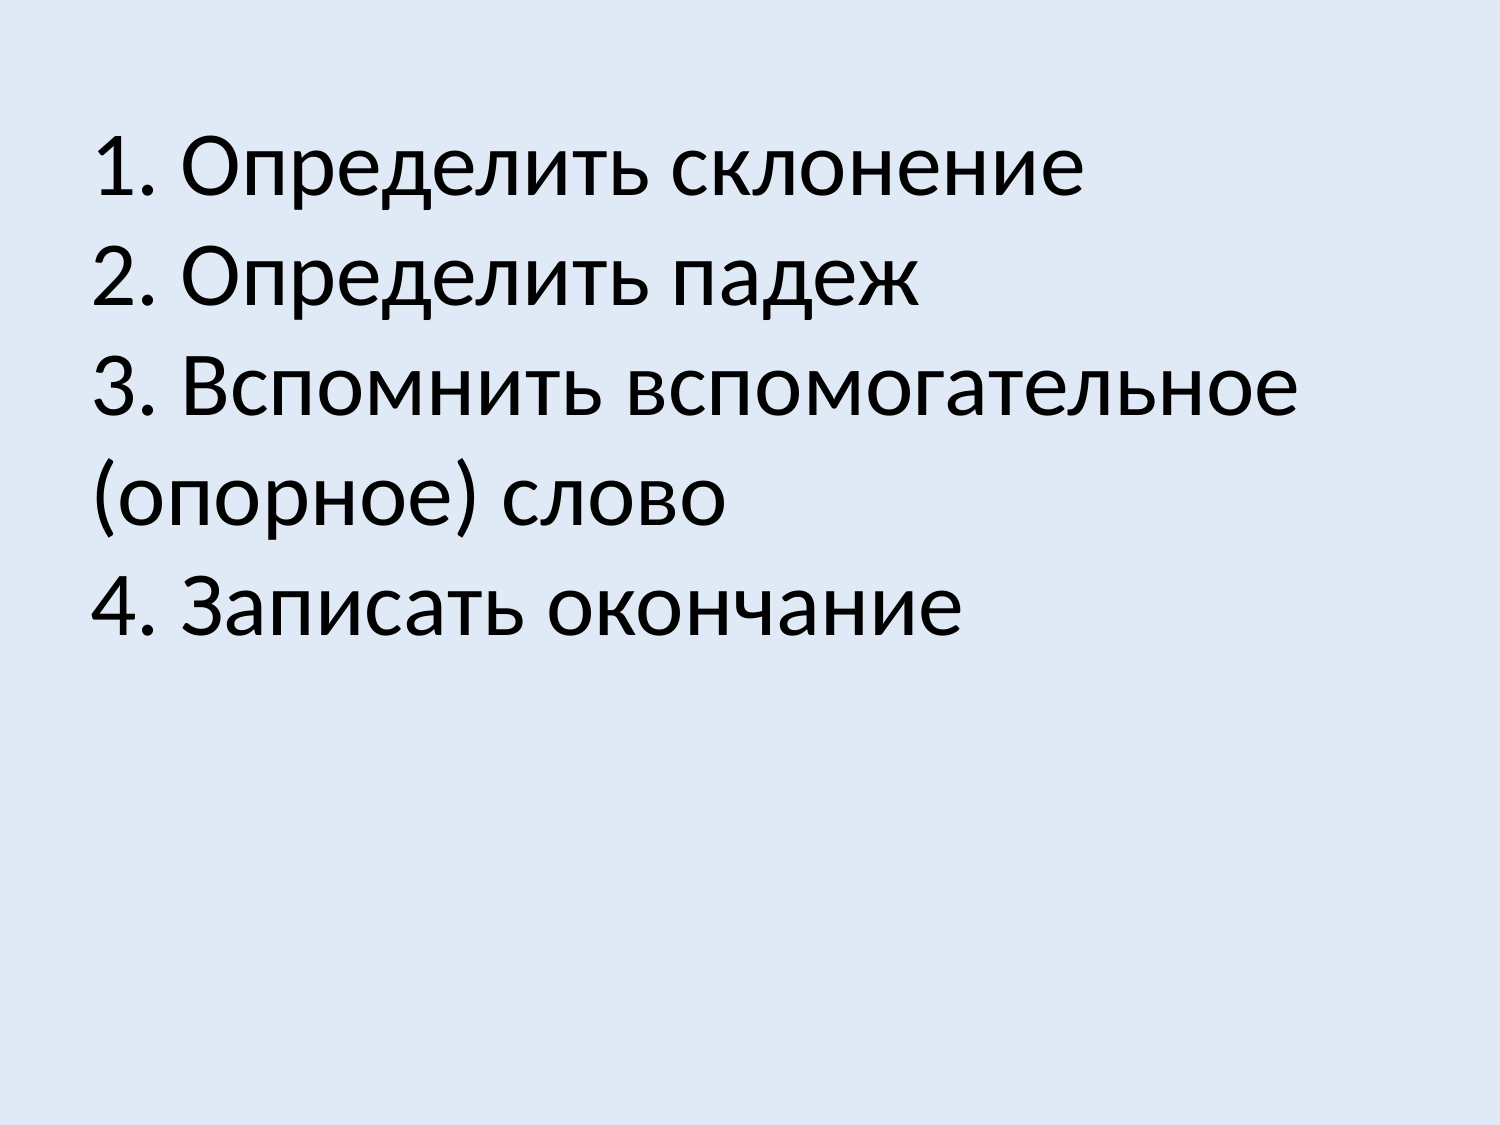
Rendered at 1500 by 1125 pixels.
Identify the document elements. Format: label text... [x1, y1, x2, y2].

title 1. Определить склонение 2. Определить падеж 3. Вспомнить вспомогательное (опорное) слово 4. Записать окончание [75, 45, 1425, 823]
